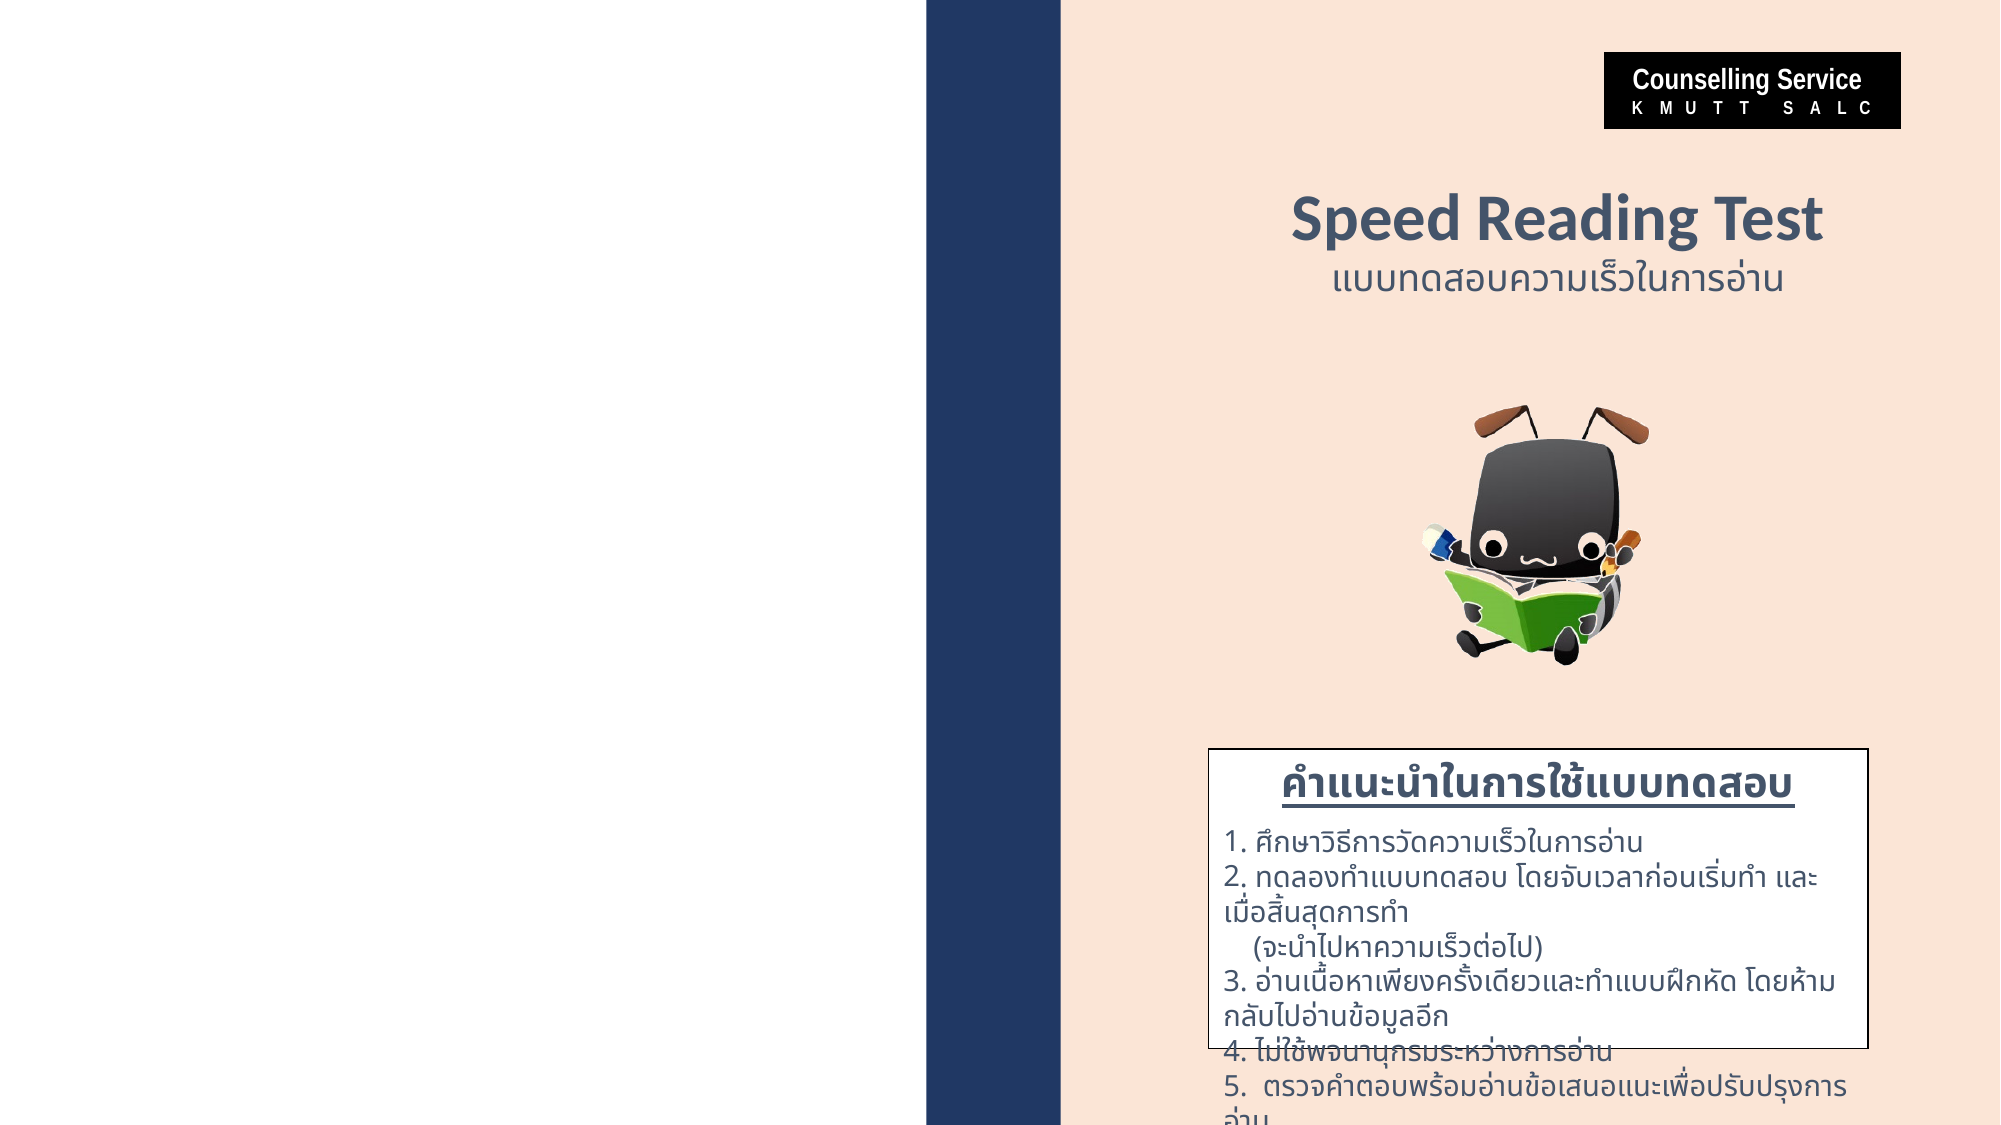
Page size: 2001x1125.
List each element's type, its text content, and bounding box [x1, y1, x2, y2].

text_box [925, 0, 1062, 1125]
text_box [1062, 0, 2000, 1125]
picture [1283, 339, 1793, 722]
text_box Speed Reading Test แบบทดสอบความเร็วในการอ่าน [1215, 165, 1901, 308]
text_box คำแนะนำในการใช้แบบทดสอบ . ศึกษาวิธีการวัดความเร็วในการอ่าน . ทดลองทำแบบทดสอบ โดยจับเวลาก่อนเริ่มทำ และเมื่อสิ้นสุดการทำ (จะนำไปหาความเร็วต่อไป) . อ่านเนื้อหาเพียงครั้งเดียวและทำแบบฝึกหัด โดยห้ามกลับไปอ่านข้อมูลอีก 4. ไม่ใช้พจนานุกรมระหว่างการอ่าน 5. ตรวจคำตอบพร้อมอ่านข้อเสนอแนะเพื่อปรับปรุงการอ่าน [1208, 748, 1868, 1049]
text_box Counselling Service K M U T T S A L C [1604, 53, 1901, 129]
